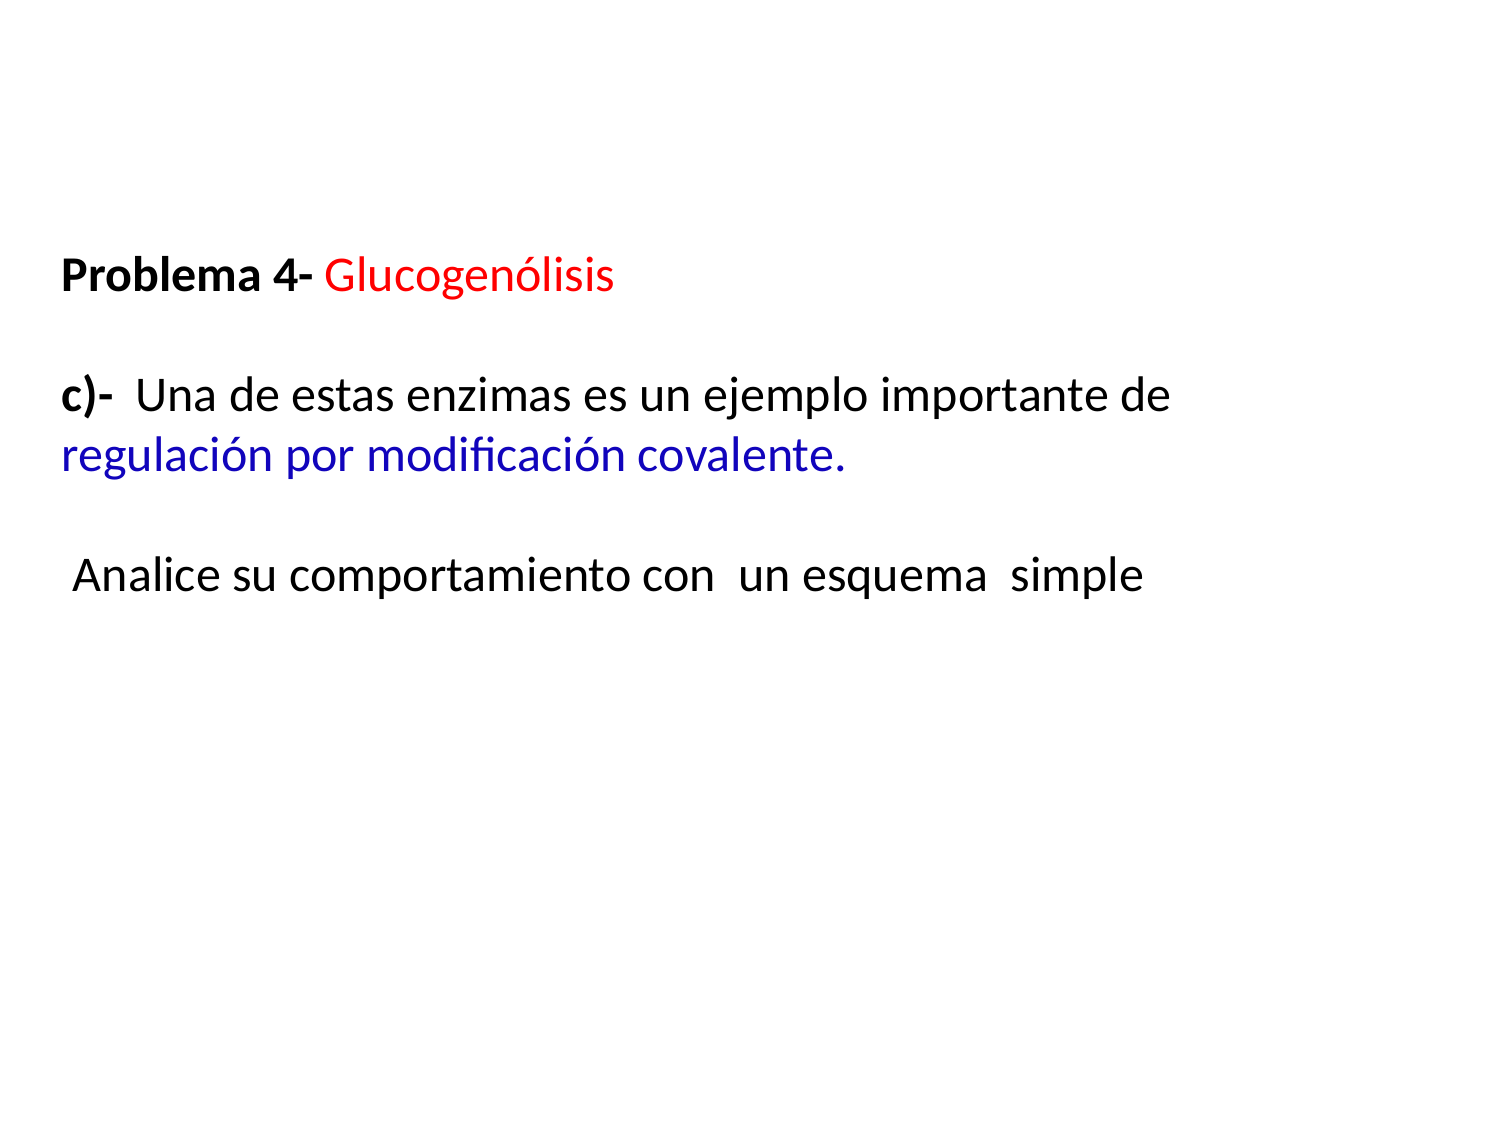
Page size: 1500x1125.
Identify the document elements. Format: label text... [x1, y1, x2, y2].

text_box Problema 4- Glucogenólisis c)- Una de estas enzimas es un ejemplo importante de regulación por modificación covalente. Analice su comportamiento con un esquema simple [46, 234, 1266, 610]
